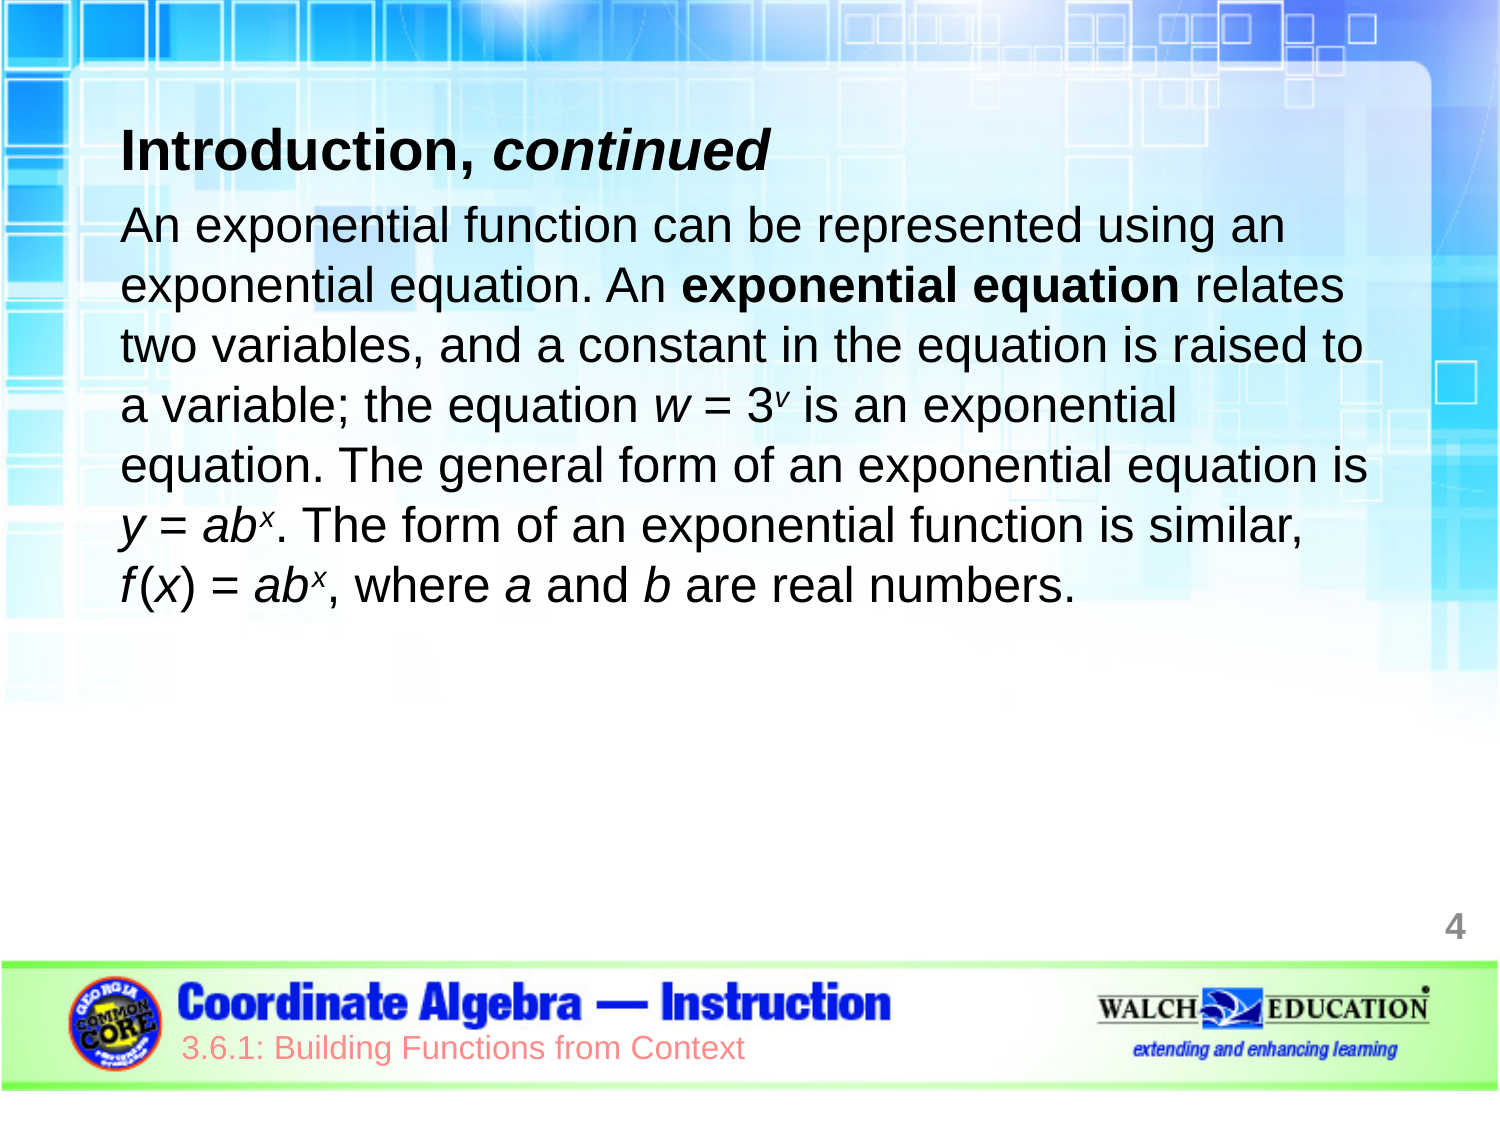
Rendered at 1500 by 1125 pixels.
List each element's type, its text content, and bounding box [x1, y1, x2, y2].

picture [1, 0, 1500, 1091]
slide_number 4 [1361, 901, 1481, 949]
subtitle Introduction, continued An exponential function can be represented using an exponential equation. An exponential equation relates two variables, and a constant in the equation is raised to a variable; the equation w = 3v is an exponential equation. The general form of an exponential equation is y = ab x. The form of an exponential function is similar, f (x) = ab x, where a and b are real numbers. [105, 105, 1394, 925]
footer 3.6.1: Building Functions from Context [166, 1024, 1080, 1069]
